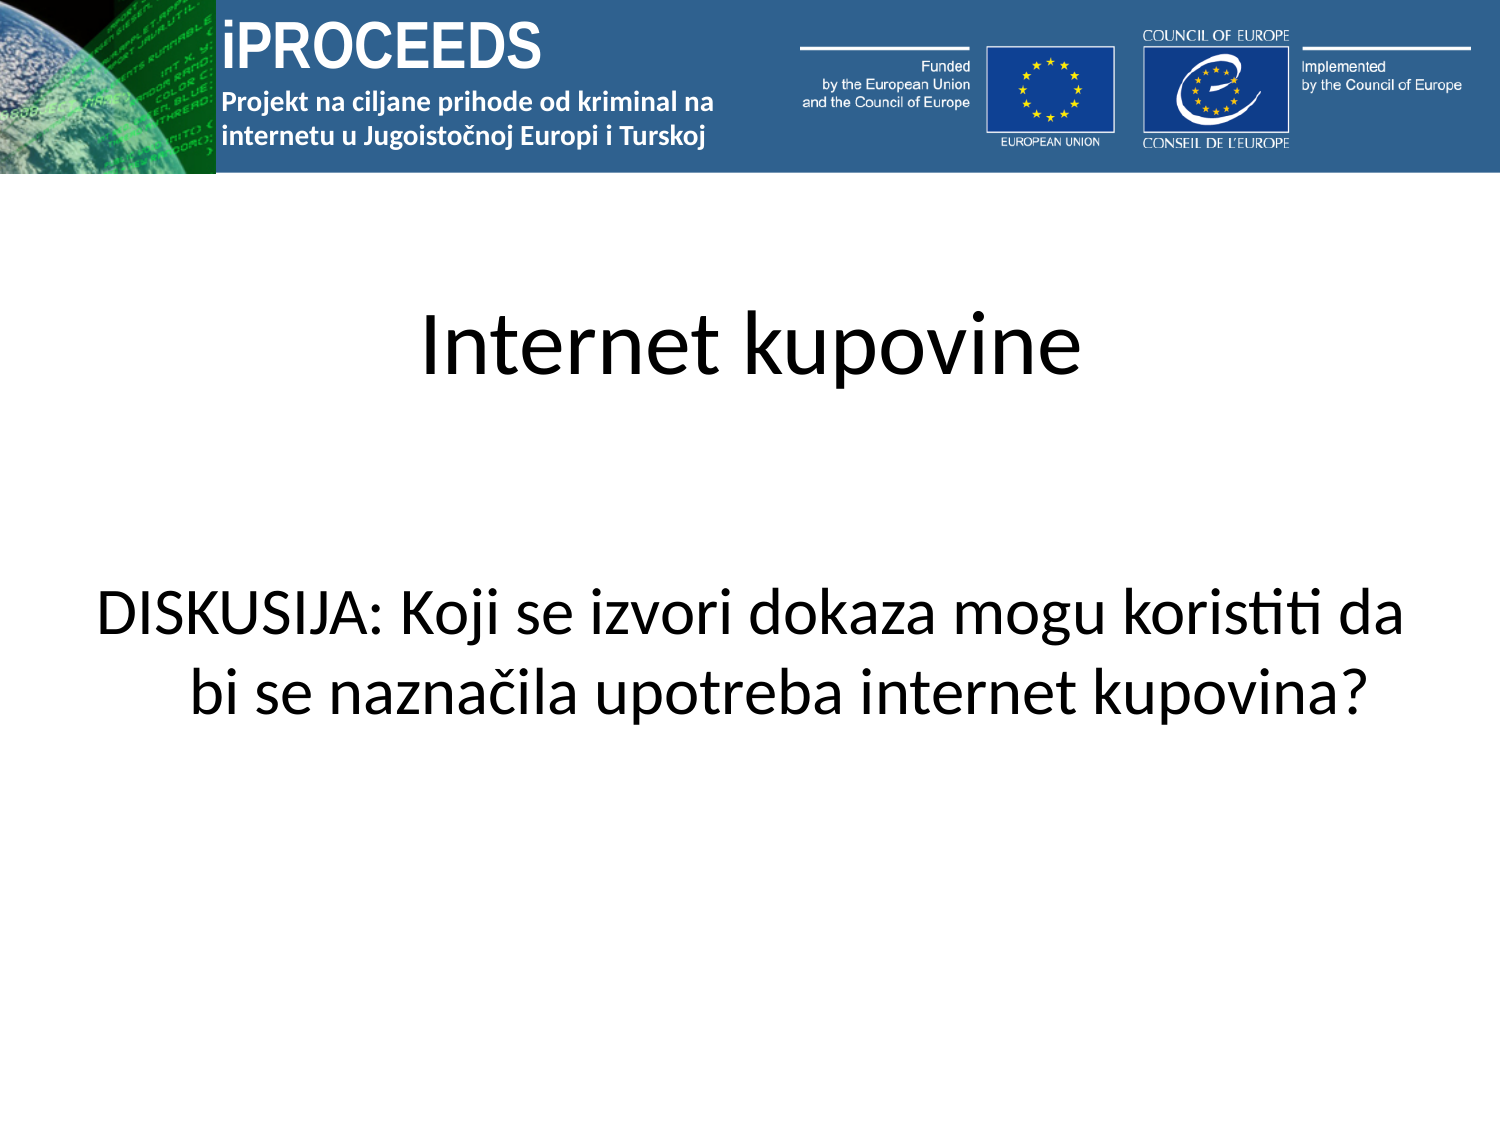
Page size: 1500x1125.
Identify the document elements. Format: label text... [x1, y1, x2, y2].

picture [800, 30, 1471, 148]
picture [0, 0, 216, 174]
list DISKUSIJA: Koji se izvori dokaza mogu koristiti da bi se naznačila upotreba internet kupovina? [76, 373, 1428, 1017]
title Internet kupovine [76, 255, 1428, 373]
